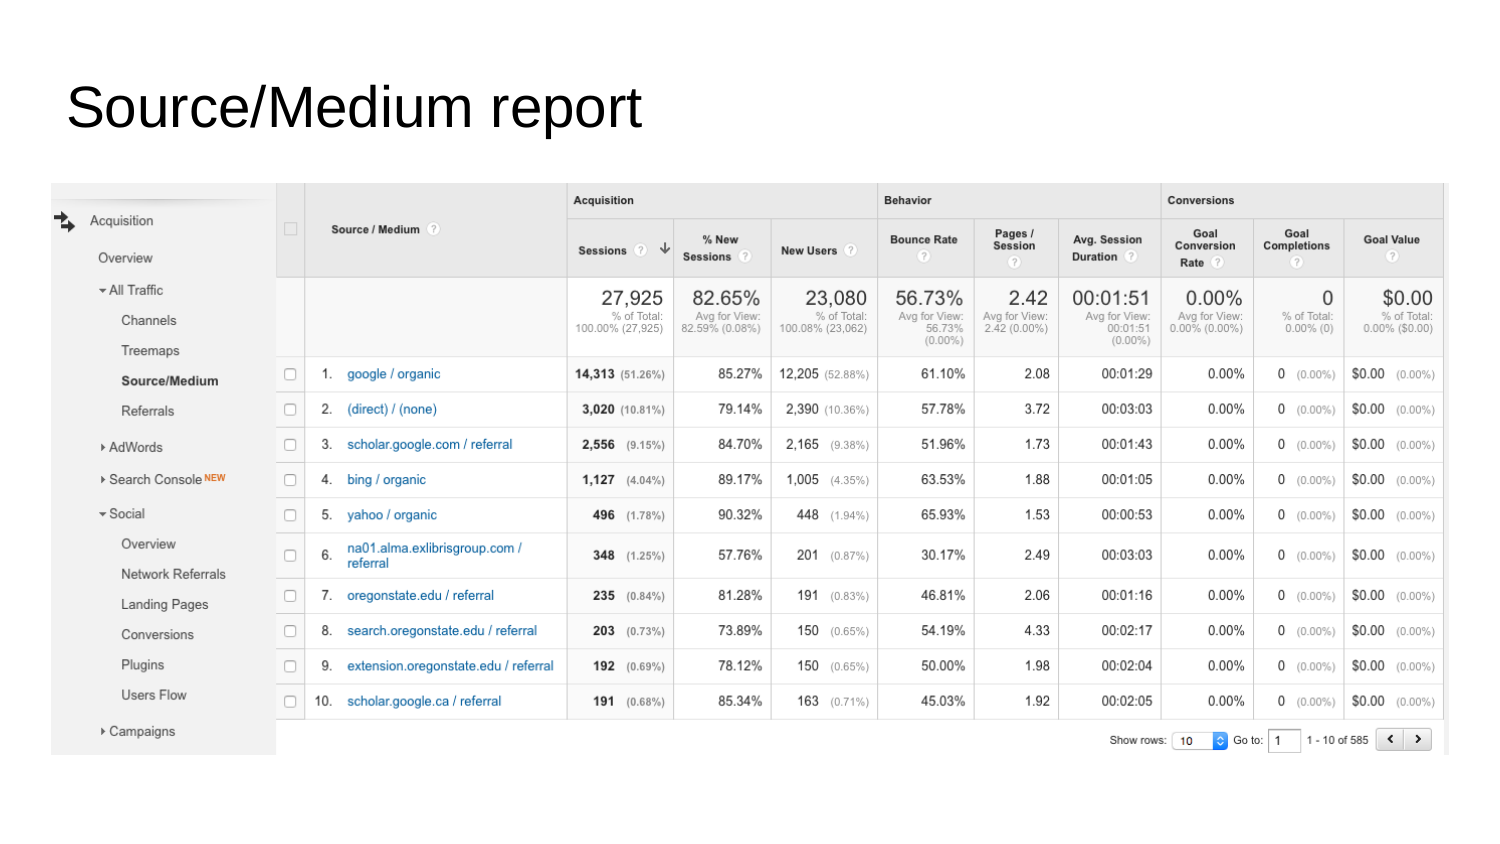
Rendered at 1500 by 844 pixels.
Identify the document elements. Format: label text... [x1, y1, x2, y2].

title Source/Medium report [51, 53, 1449, 148]
picture [50, 183, 1450, 755]
